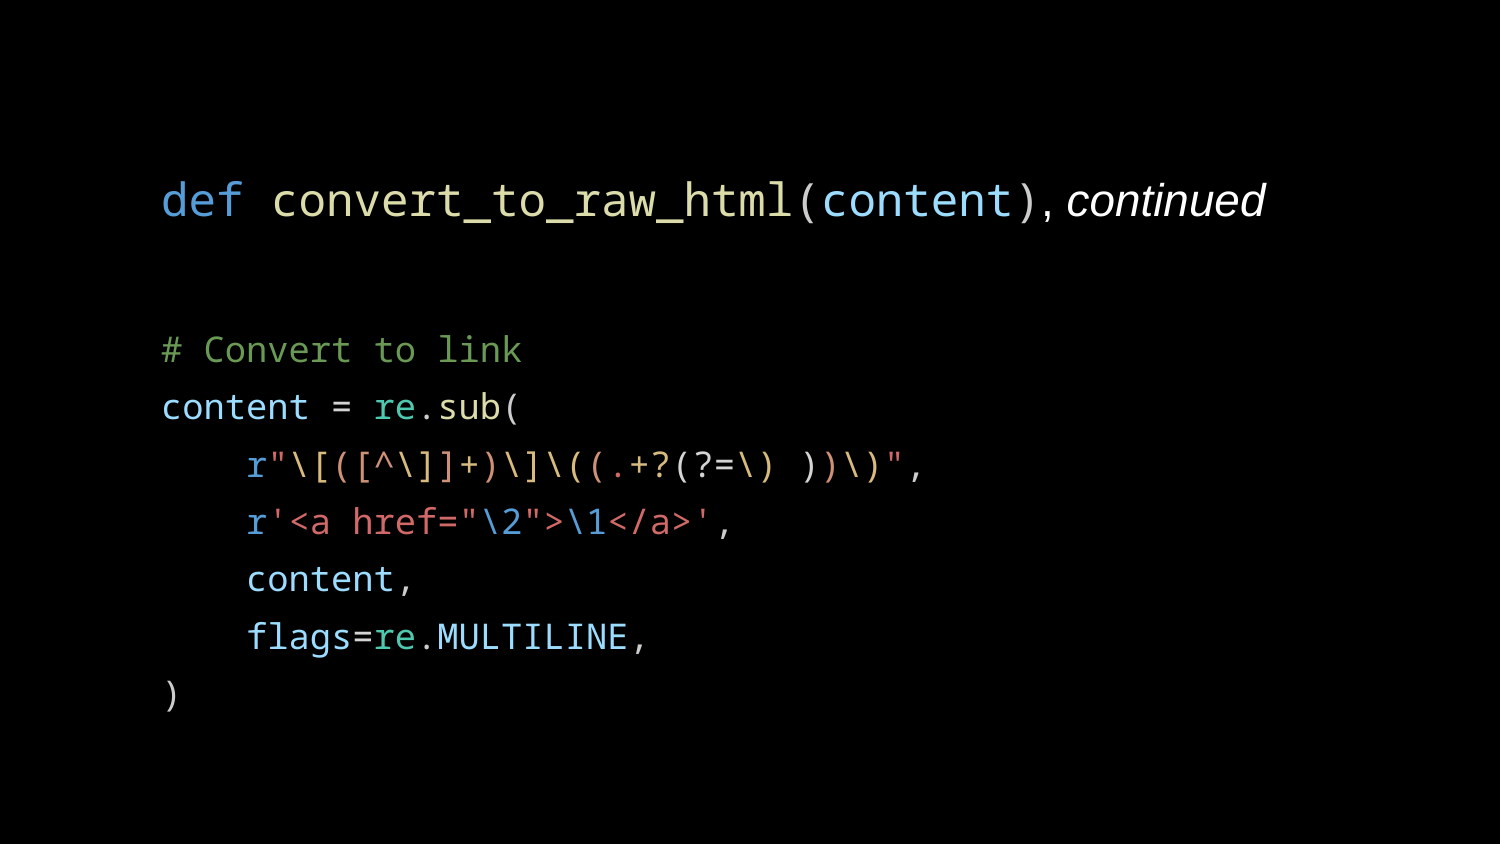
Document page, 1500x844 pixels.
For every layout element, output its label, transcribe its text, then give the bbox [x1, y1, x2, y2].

text_box # Convert to link content = re.sub( r"\[([^\]]+)\]\((.+?(?=\) ))\)", r'<a href="\2">\1</a>', content, flags=re.MULTILINE, ) [146, 243, 1354, 783]
text_box def convert_to_raw_html(content), continued [146, 134, 1354, 242]
